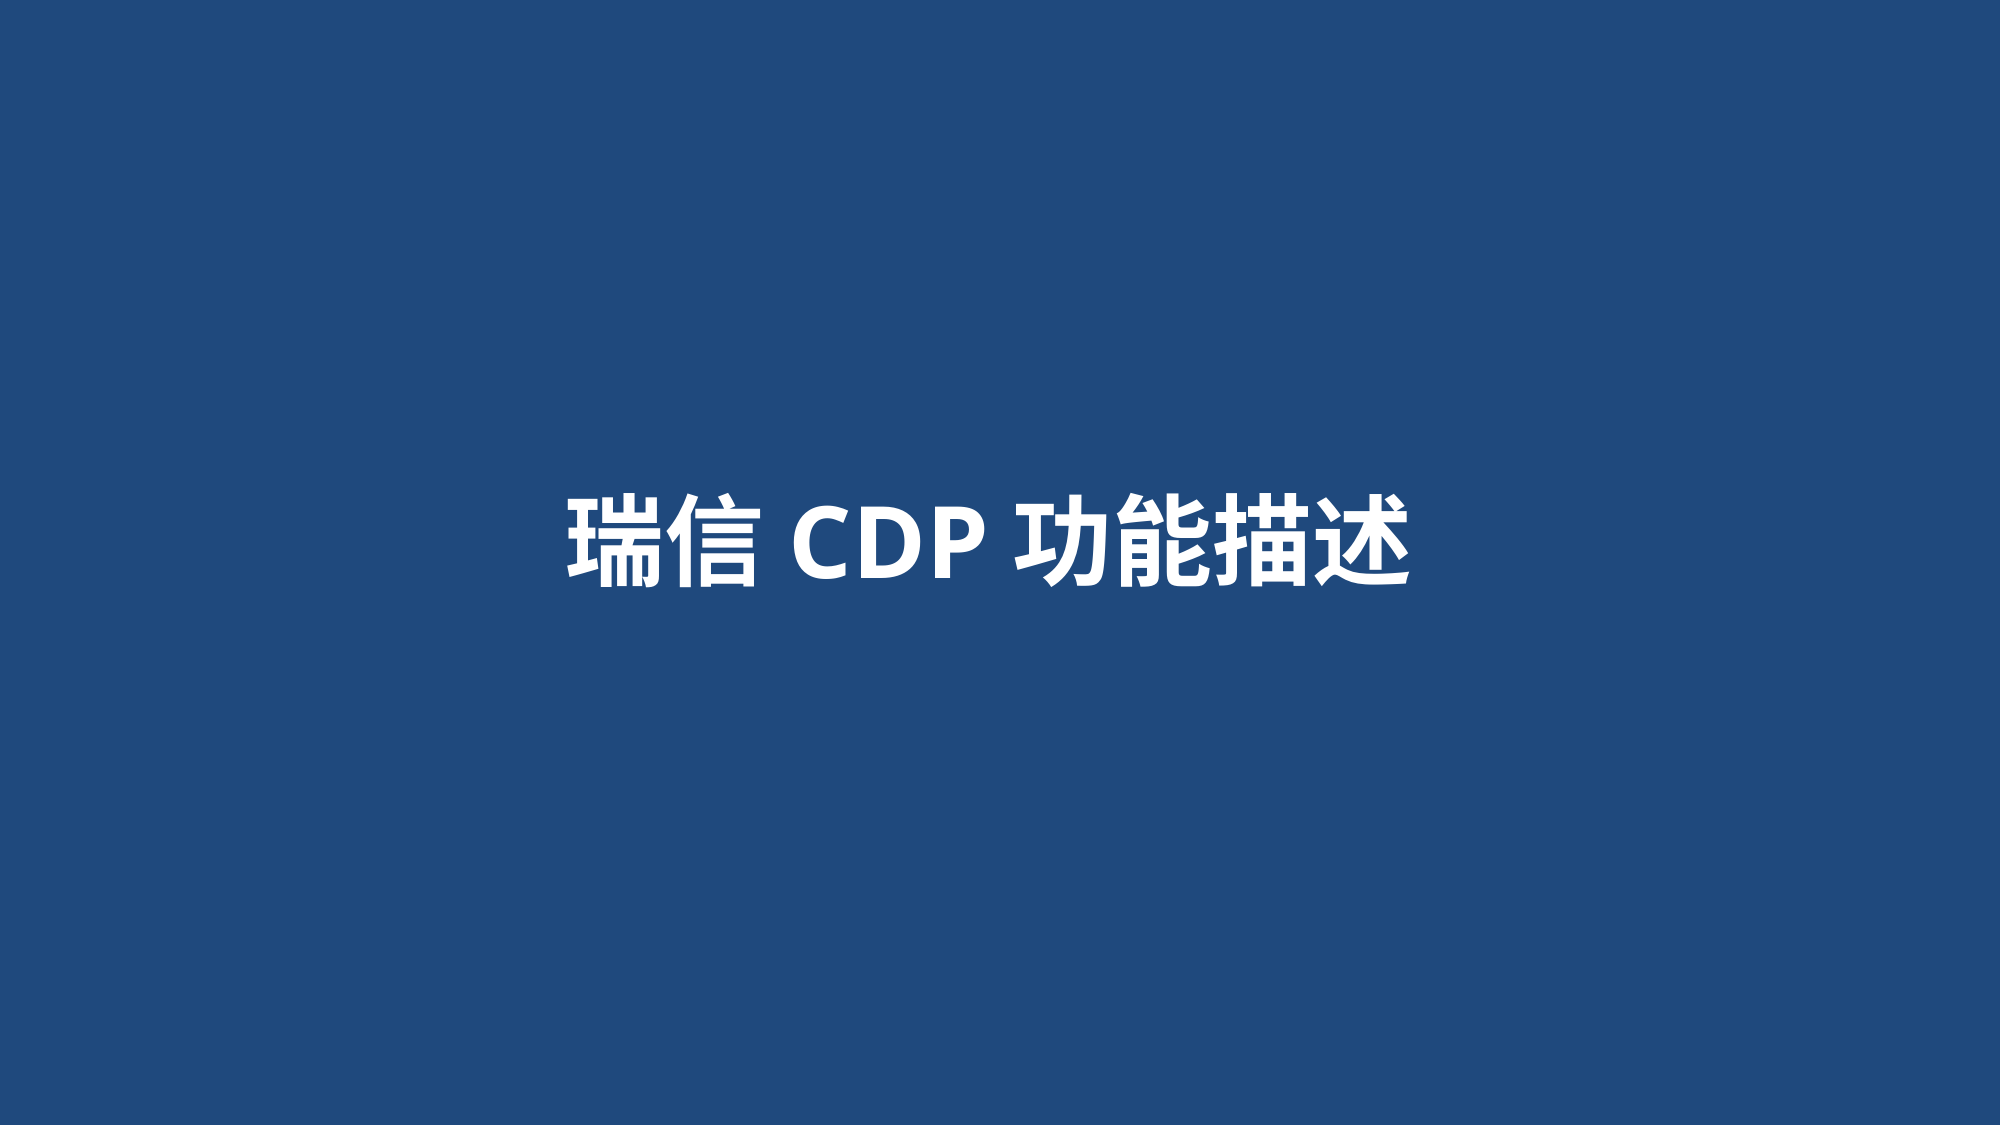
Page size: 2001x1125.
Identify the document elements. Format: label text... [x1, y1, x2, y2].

text_box 瑞信CDP功能描述 [549, 471, 1428, 606]
